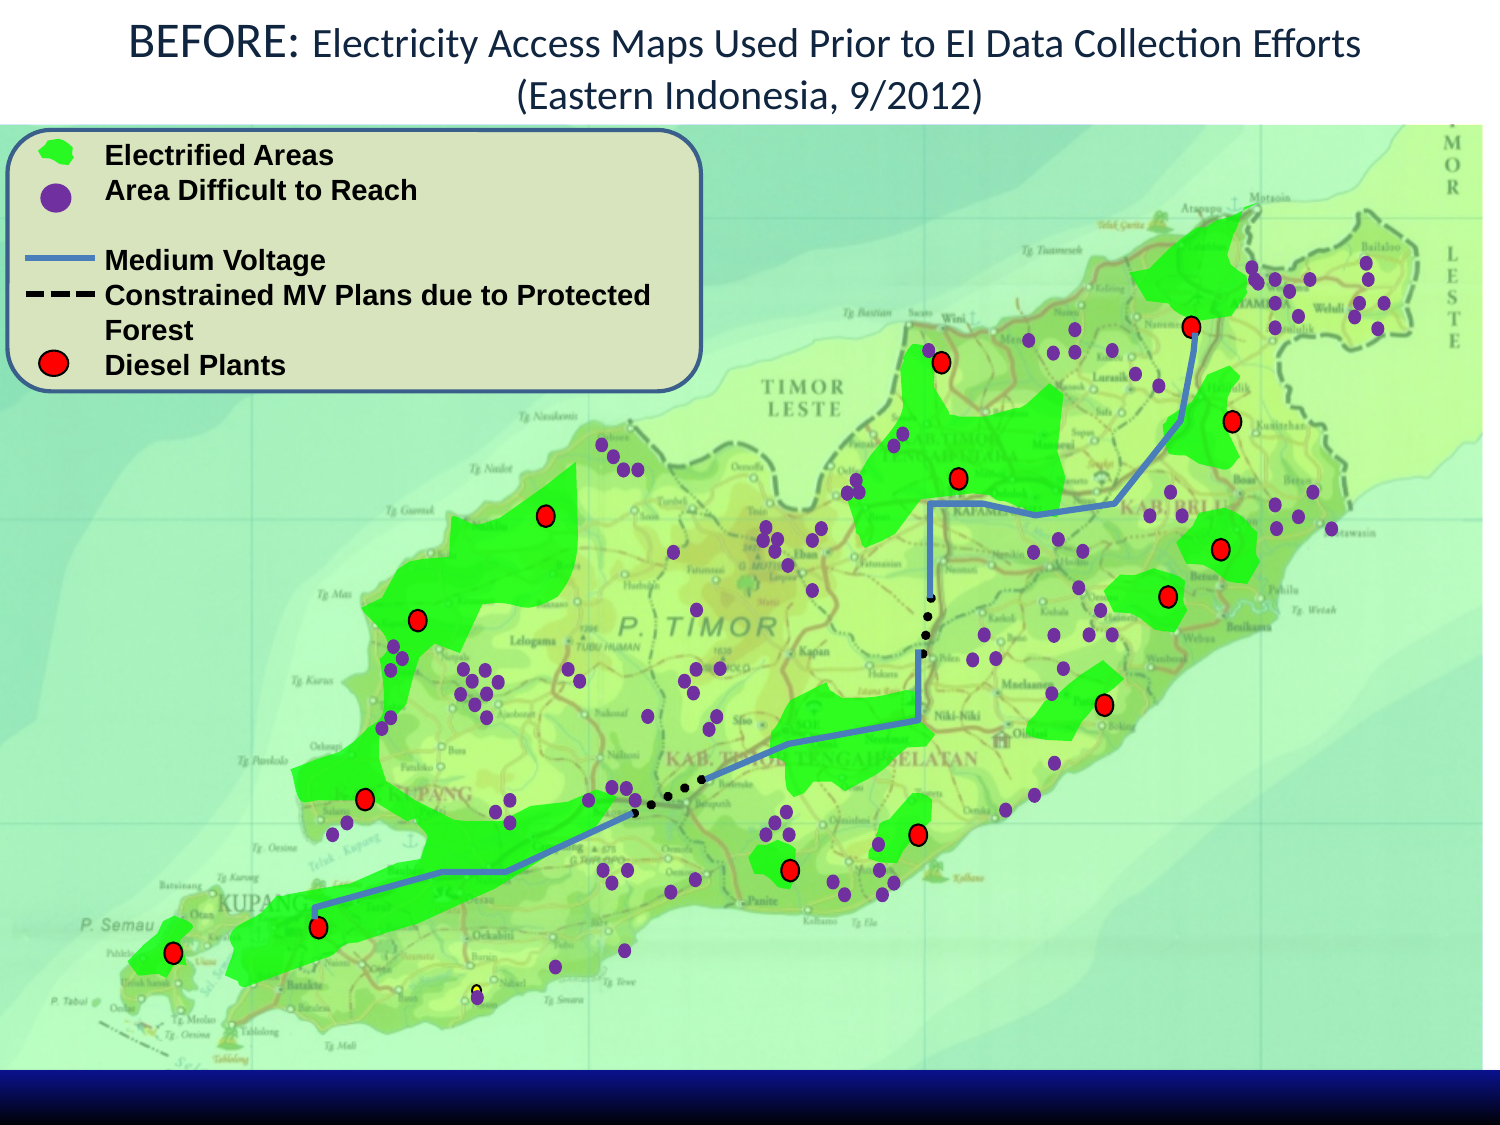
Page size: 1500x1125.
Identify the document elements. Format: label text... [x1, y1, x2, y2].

text_box [0, 1070, 1500, 1125]
picture [0, 124, 1483, 1076]
text_box BEFORE: Electricity Access Maps Used Prior to EI Data Collection Efforts (Eastern Indonesia, 9/2012) [0, 0, 1500, 125]
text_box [327, 257, 1389, 1004]
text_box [164, 316, 1242, 965]
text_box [127, 399, 322, 988]
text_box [7, 128, 702, 392]
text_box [706, 202, 1260, 256]
